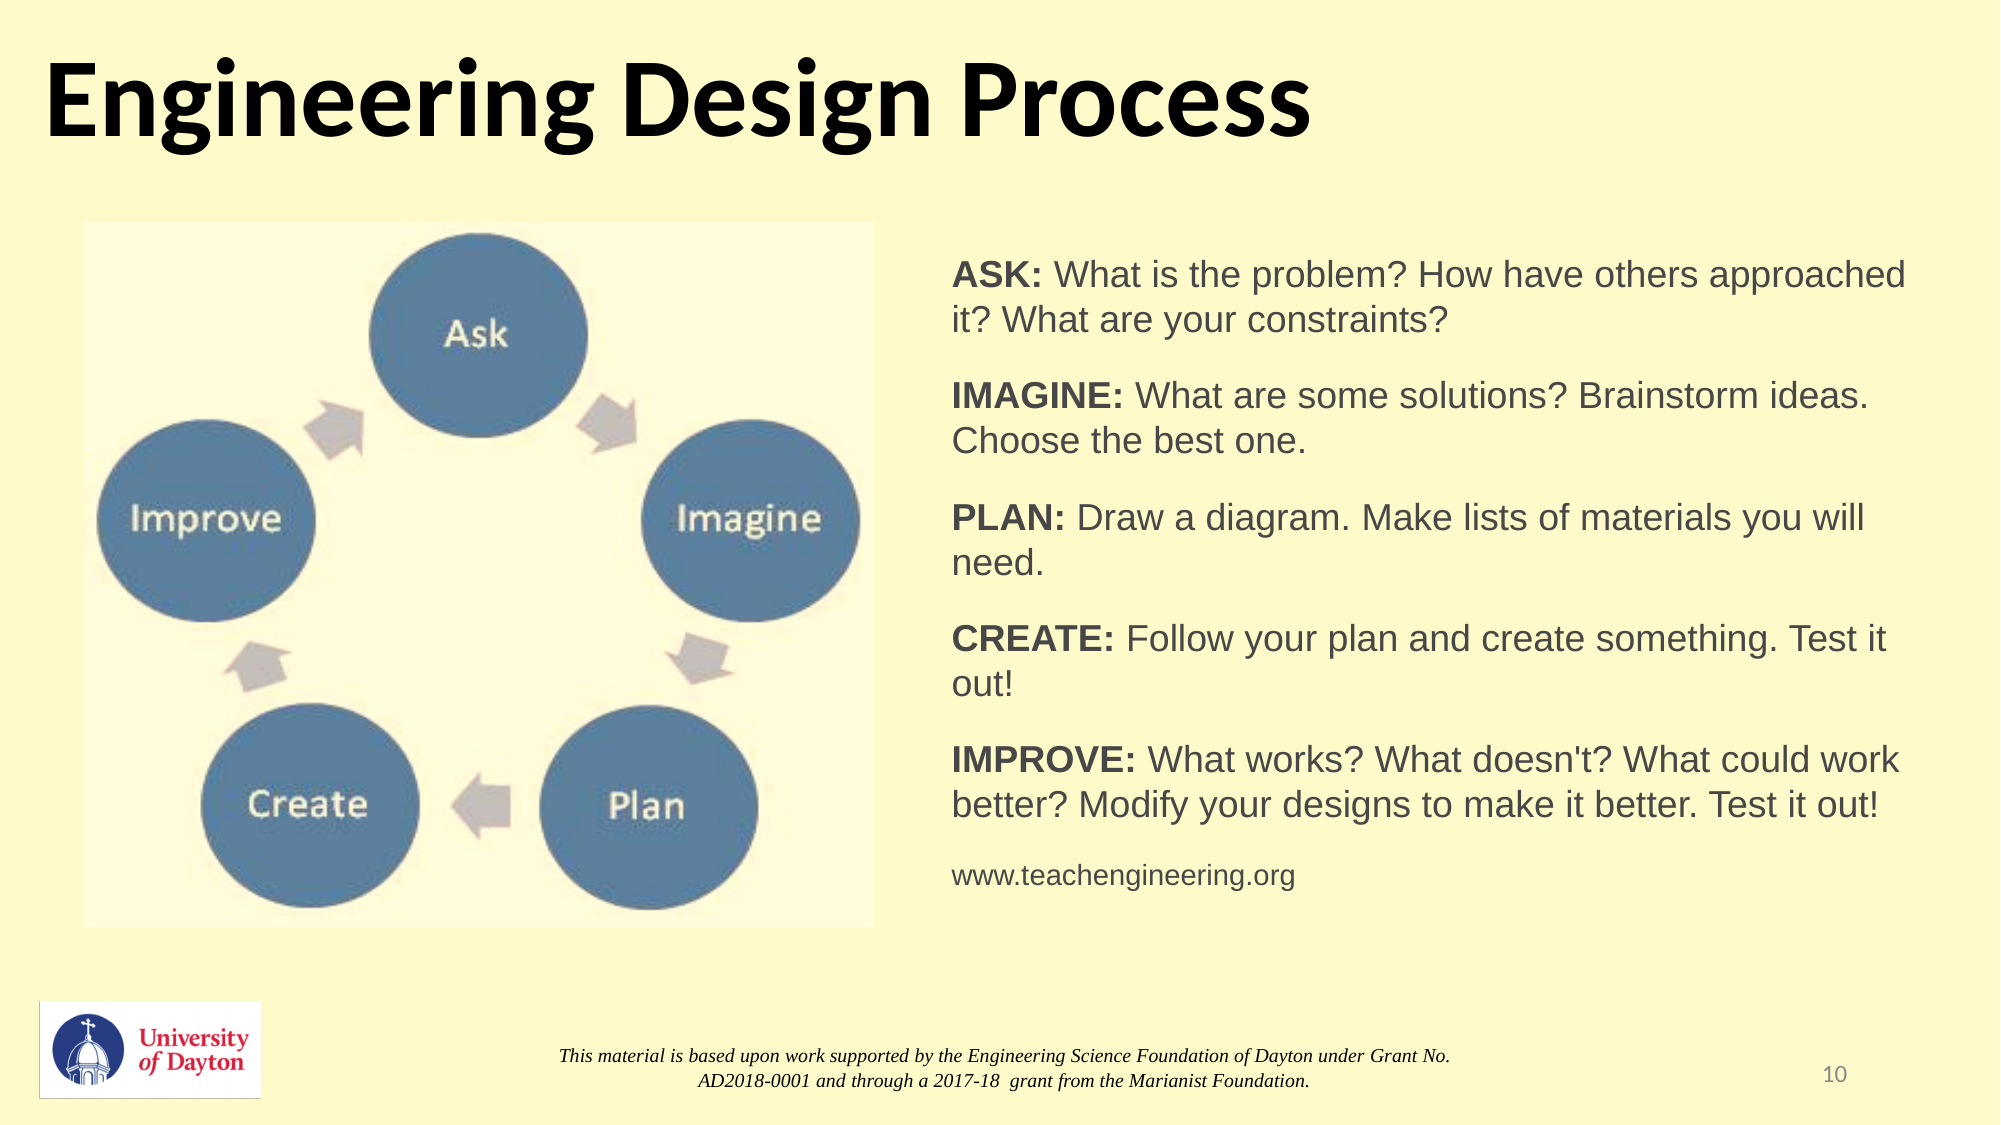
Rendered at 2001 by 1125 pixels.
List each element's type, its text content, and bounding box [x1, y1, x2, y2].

picture [0, 221, 874, 1125]
text_box ASK: What is the problem? How have others approached it? What are your constraints? IMAGINE: What are some solutions? Brainstorm ideas. Choose the best one. PLAN: Draw a diagram. Make lists of materials you will need. CREATE: Follow your plan and create something. Test it out! IMPROVE: What works? What doesn't? What could work better? Modify your designs to make it better. Test it out! www.teachengineering.org [936, 242, 1937, 906]
title Engineering Design Process [29, 0, 1755, 209]
